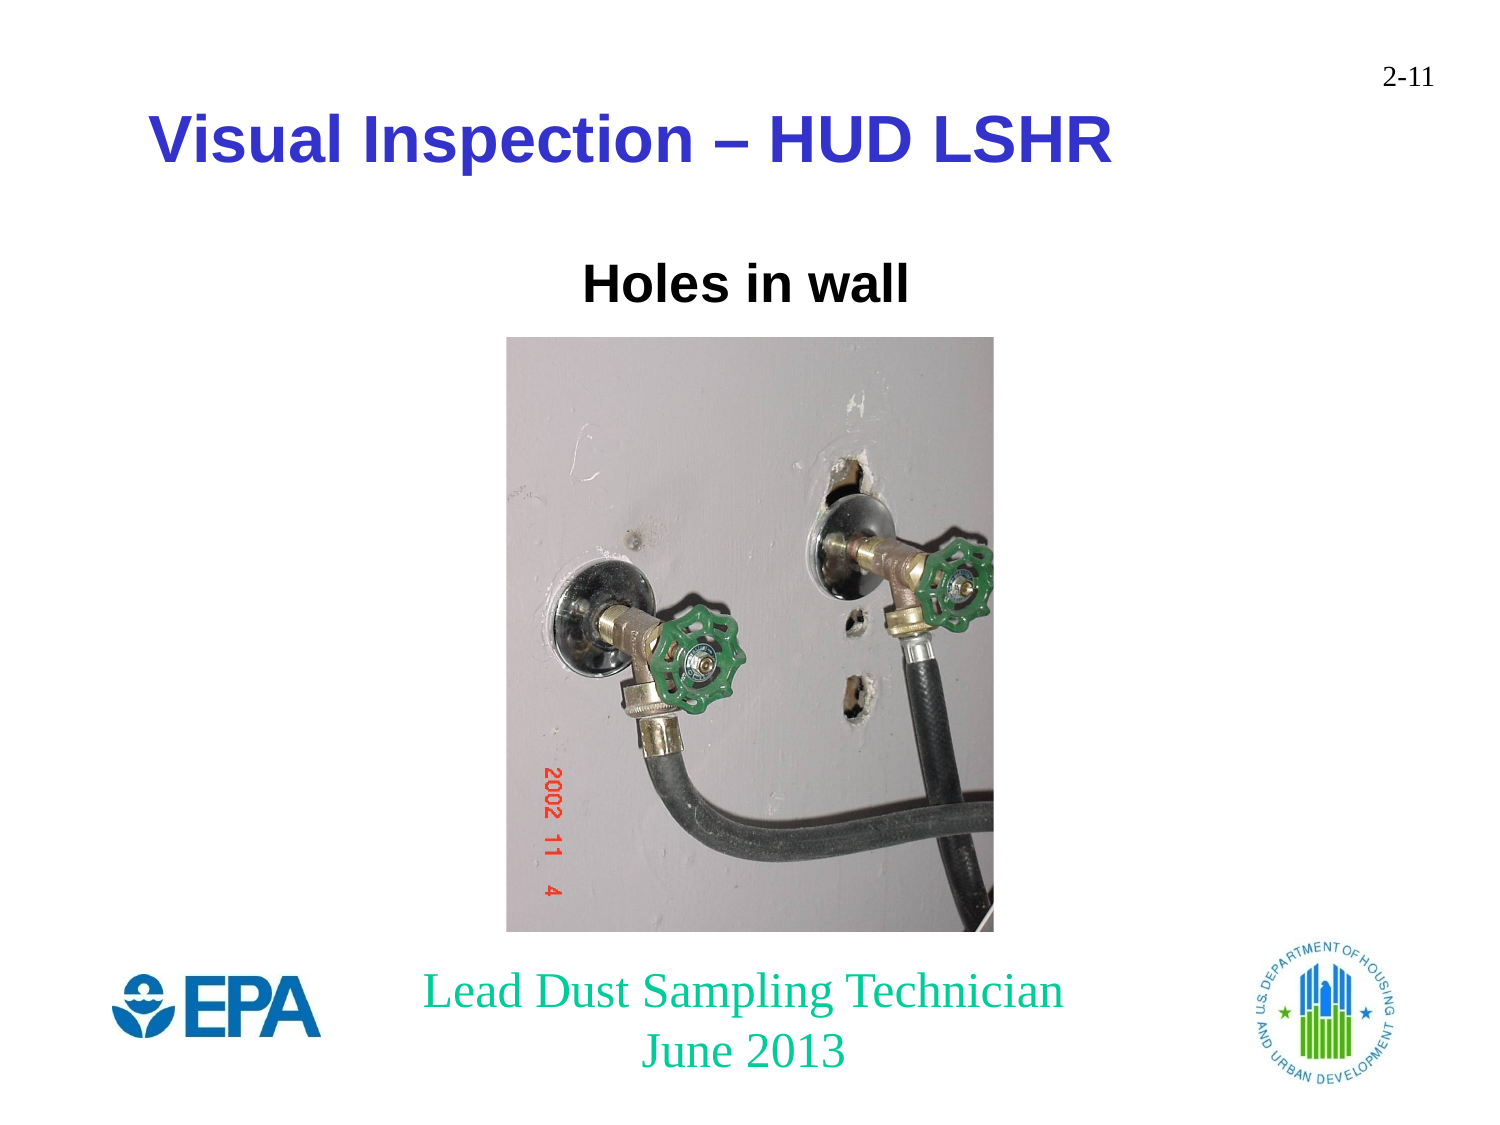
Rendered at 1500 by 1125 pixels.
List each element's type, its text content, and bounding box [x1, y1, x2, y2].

title Visual Inspection – HUD LSHR [134, 29, 1284, 243]
text_box Holes in wall [234, 240, 1260, 321]
picture [112, 974, 321, 1038]
picture [1250, 937, 1400, 1088]
picture [506, 337, 994, 932]
